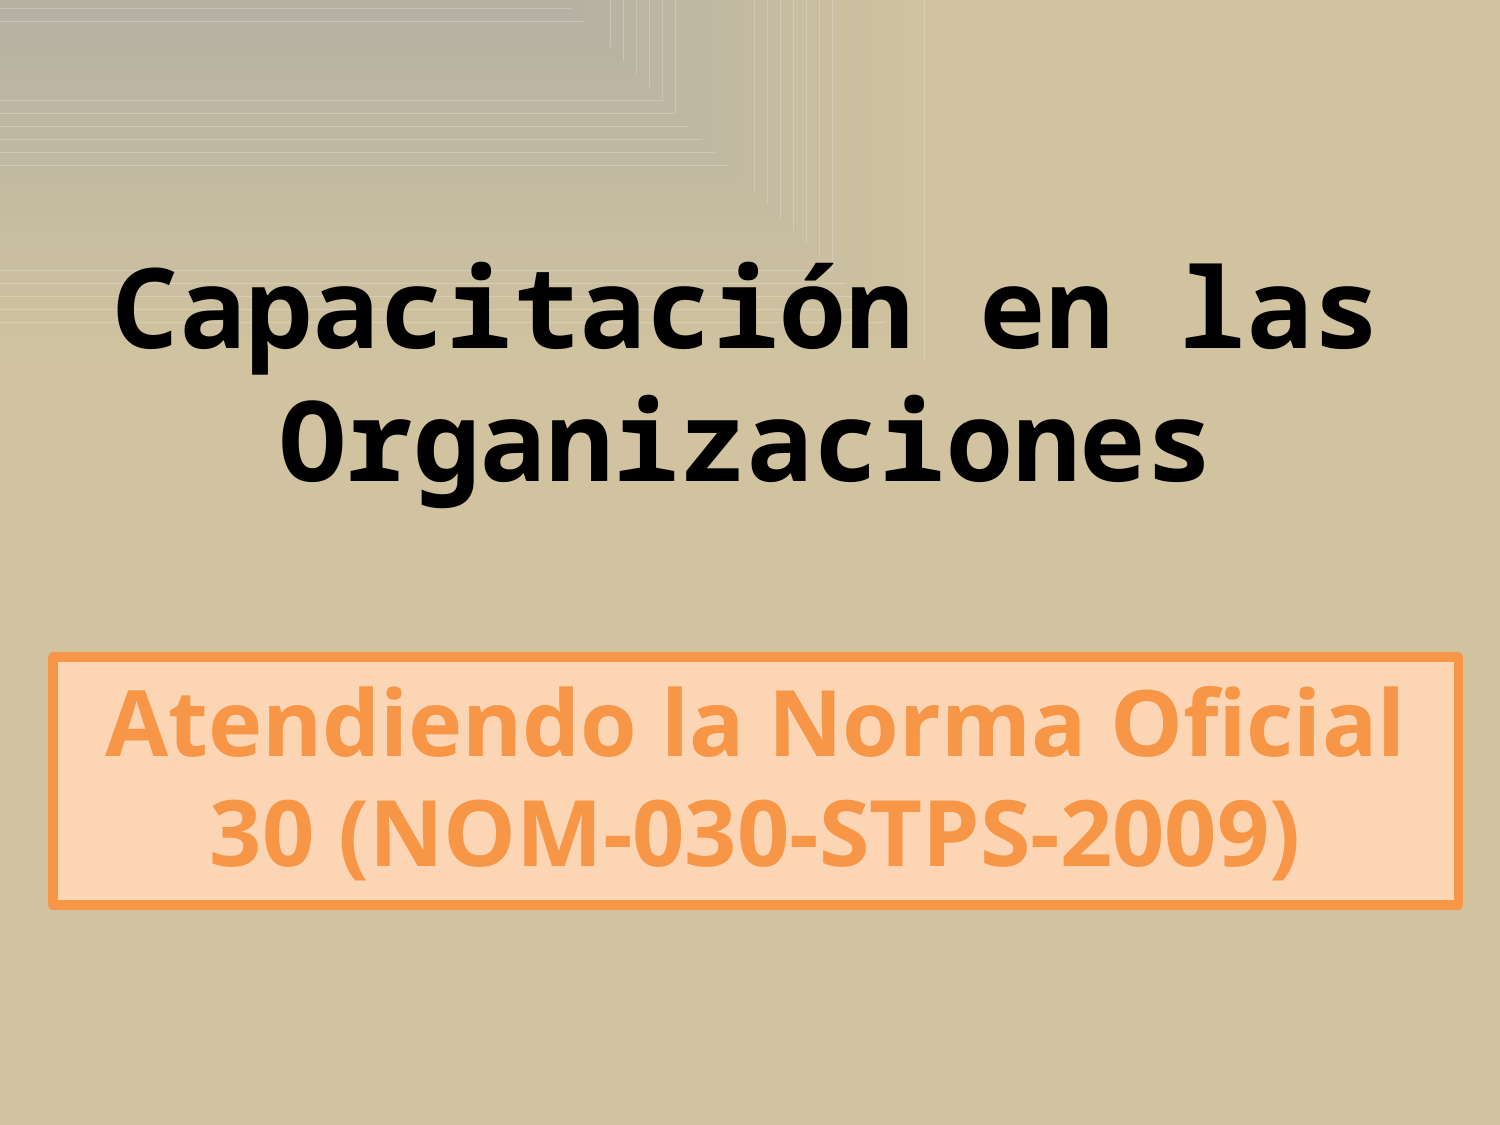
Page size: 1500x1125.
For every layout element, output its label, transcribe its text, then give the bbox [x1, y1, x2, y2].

subtitle Atendiendo la Norma Oficial 30 (NOM-030-STPS-2009) [53, 656, 1459, 905]
title Capacitación en las Organizaciones [58, 184, 1436, 557]
